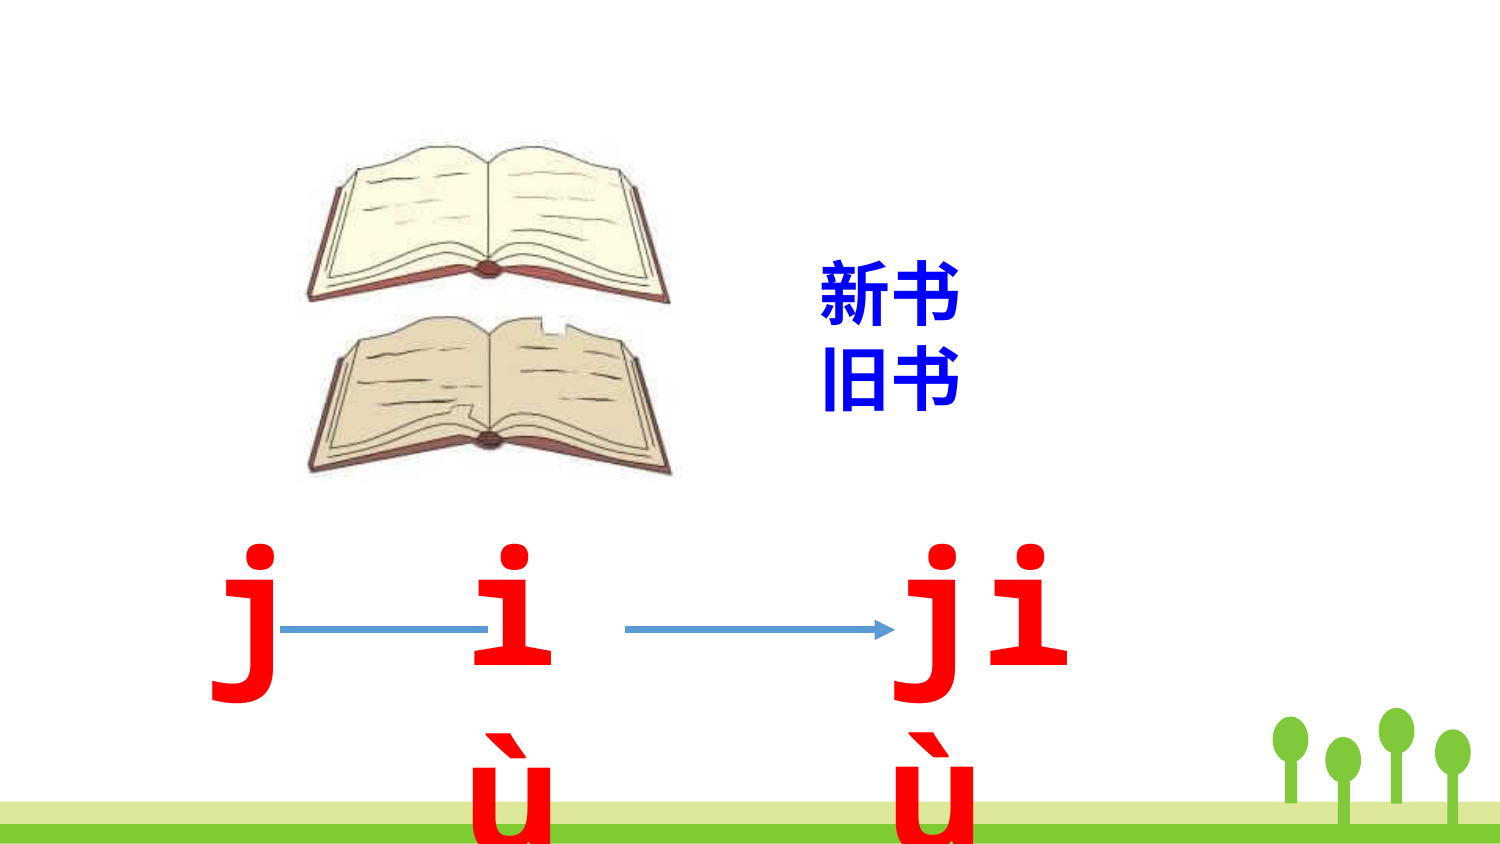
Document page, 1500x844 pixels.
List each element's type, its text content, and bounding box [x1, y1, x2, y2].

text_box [0, 707, 1500, 844]
text_box 新书旧书 [808, 244, 997, 426]
picture [295, 126, 682, 485]
text_box iù [453, 503, 638, 707]
text_box jiù [876, 503, 1144, 707]
text_box j [195, 504, 308, 703]
